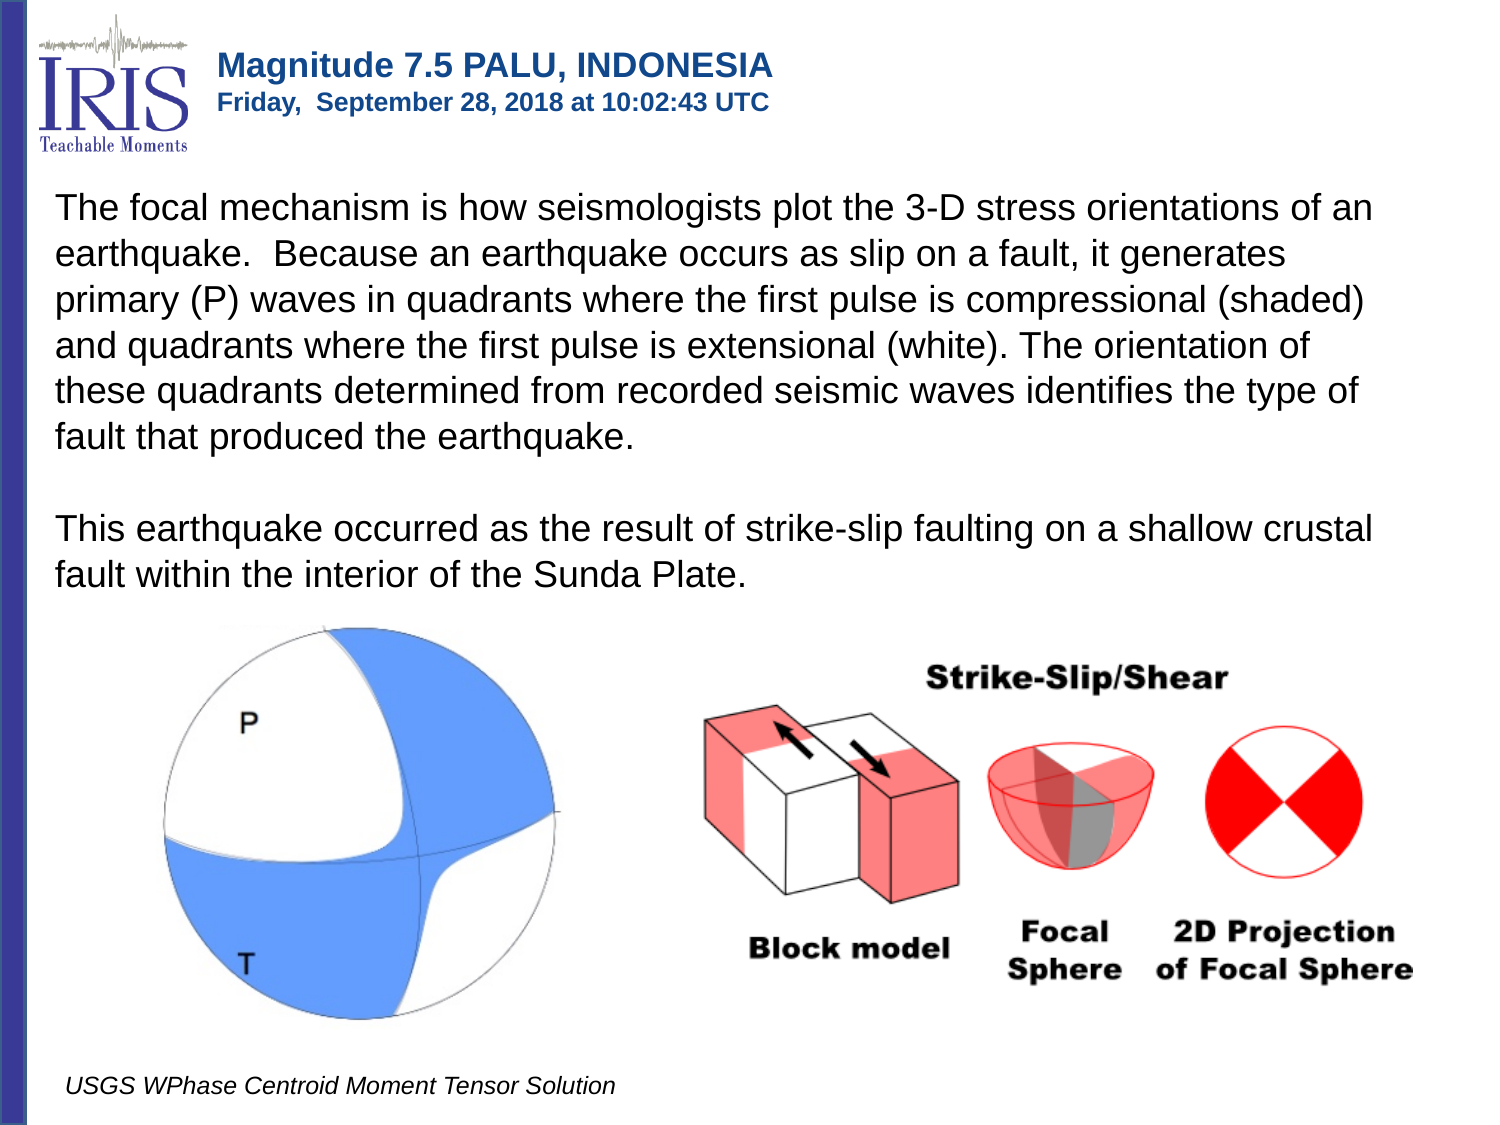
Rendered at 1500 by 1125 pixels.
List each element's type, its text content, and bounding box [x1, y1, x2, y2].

text_box USGS WPhase Centroid Moment Tensor Solution [50, 1062, 763, 1108]
picture [671, 647, 1413, 1007]
picture [39, 12, 188, 165]
text_box [0, 0, 27, 1125]
text_box The focal mechanism is how seismologists plot the 3-D stress orientations of an earthquake. Because an earthquake occurs as slip on a fault, it generates primary (P) waves in quadrants where the first pulse is compressional (shaded) and quadrants where the first pulse is extensional (white). The orientation of these quadrants determined from recorded seismic waves identifies the type of fault that produced the earthquake. This earthquake occurred as the result of strike-slip faulting on a shallow crustal fault within the interior of the Sunda Plate. [40, 174, 1413, 603]
text_box Magnitude 7.5 PALU, INDONESIA Friday, September 28, 2018 at 10:02:43 UTC [202, 0, 1498, 125]
picture [149, 625, 565, 1029]
